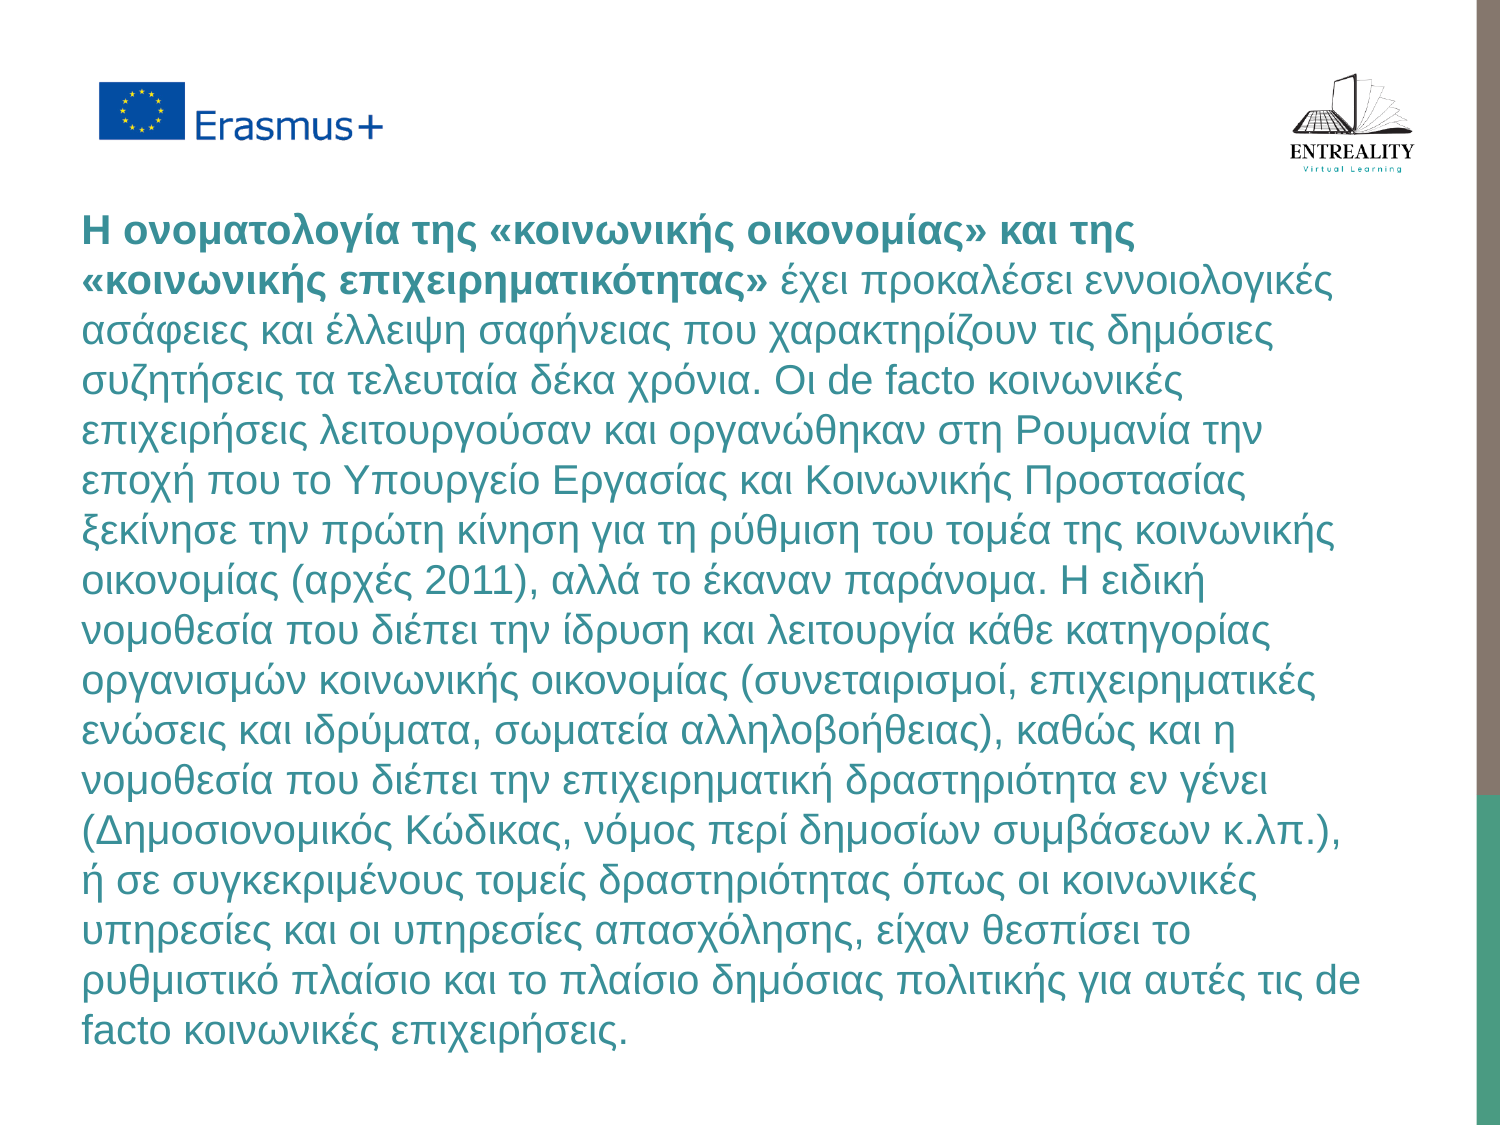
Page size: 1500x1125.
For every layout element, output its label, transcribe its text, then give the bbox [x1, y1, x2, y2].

picture [81, 64, 399, 156]
picture [1246, 17, 1458, 229]
title Η ονοματολογία της «κοινωνικής οικονομίας» και της «κοινωνικής επιχειρηματικότητας» έχει προκαλέσει εννοιολογικές ασάφειες και έλλειψη σαφήνειας που χαρακτηρίζουν τις δημόσιες συζητήσεις τα τελευταία δέκα χρόνια. Οι de facto κοινωνικές επιχειρήσεις λειτουργούσαν και οργανώθηκαν στη Ρουμανία την εποχή που το Υπουργείο Εργασίας και Κοινωνικής Προστασίας ξεκίνησε την πρώτη κίνηση για τη ρύθμιση του τομέα της κοινωνικής οικονομίας (αρχές 2011), αλλά το έκαναν παράνομα. Η ειδική νομοθεσία που διέπει την ίδρυση και λειτουργία κάθε κατηγορίας οργανισμών κοινωνικής οικονομίας (συνεταιρισμοί, επιχειρηματικές ενώσεις και ιδρύματα, σωματεία αλληλοβοήθειας), καθώς και η νομοθεσία που διέπει την επιχειρηματική δραστηριότητα εν γένει (Δημοσιονομικός Κώδικας, νόμος περί δημοσίων συμβάσεων κ.λπ.), ή σε συγκεκριμένους τομείς δραστηριότητας όπως οι κοινωνικές υπηρεσίες και οι υπηρεσίες απασχόλησης, είχαν θεσπίσει το ρυθμιστικό πλαίσιο και το πλαίσιο δημόσιας πολιτικής για αυτές τις de facto κοινωνικές επιχειρήσεις. [66, 343, 1391, 1063]
